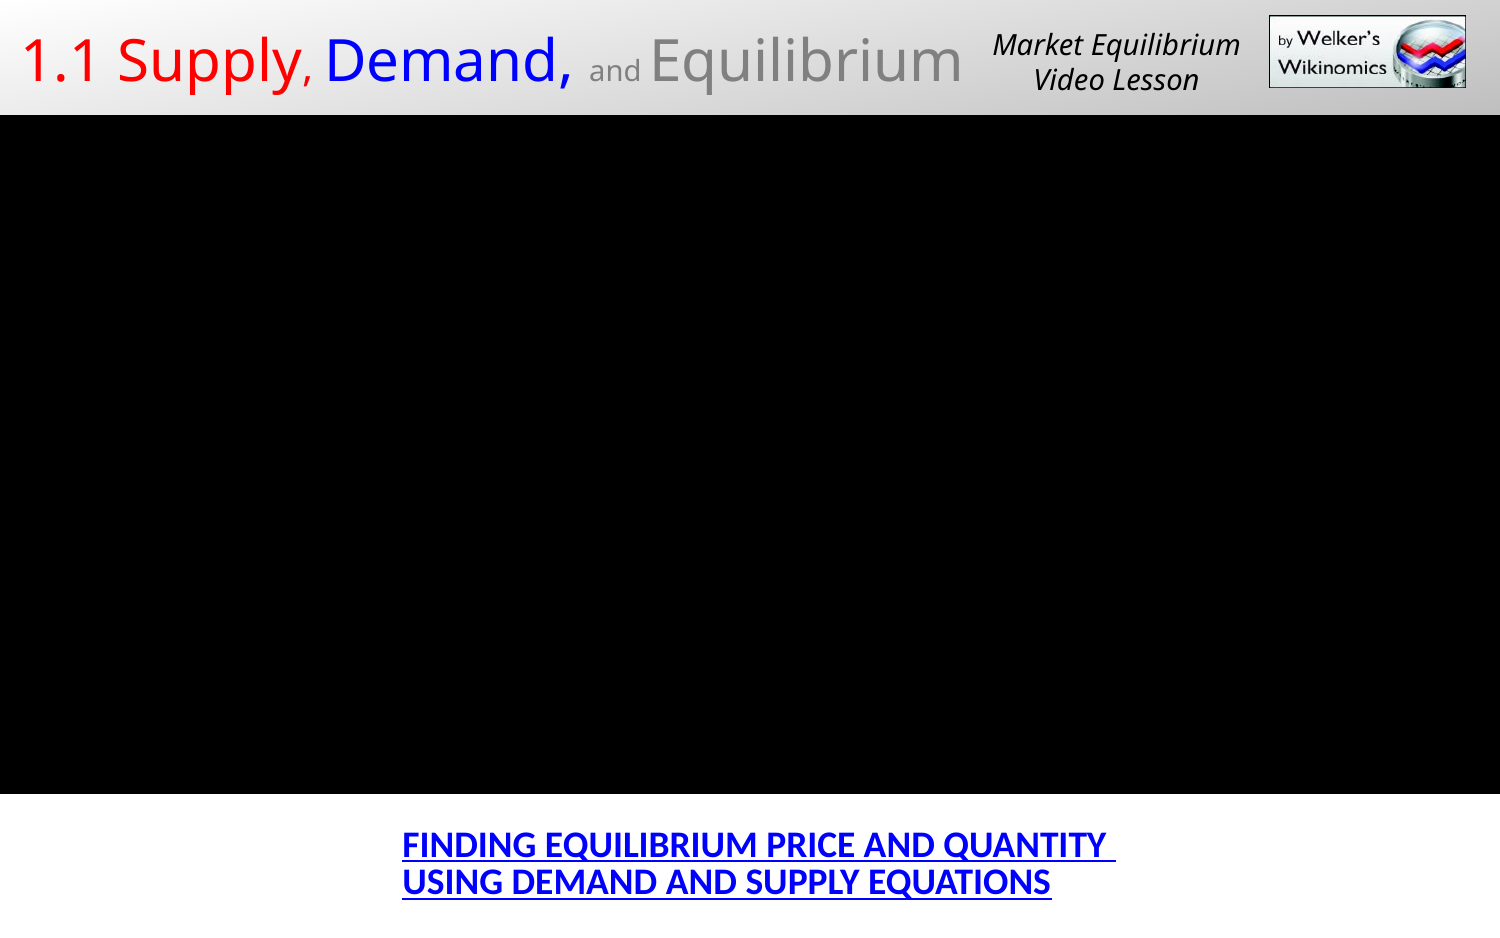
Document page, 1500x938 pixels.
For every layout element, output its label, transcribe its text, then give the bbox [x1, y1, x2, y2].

text_box FINDING EQUILIBRIUM PRICE AND QUANTITY USING DEMAND AND SUPPLY EQUATIONS [387, 812, 1138, 873]
picture [0, 115, 1500, 794]
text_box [0, 0, 1500, 115]
